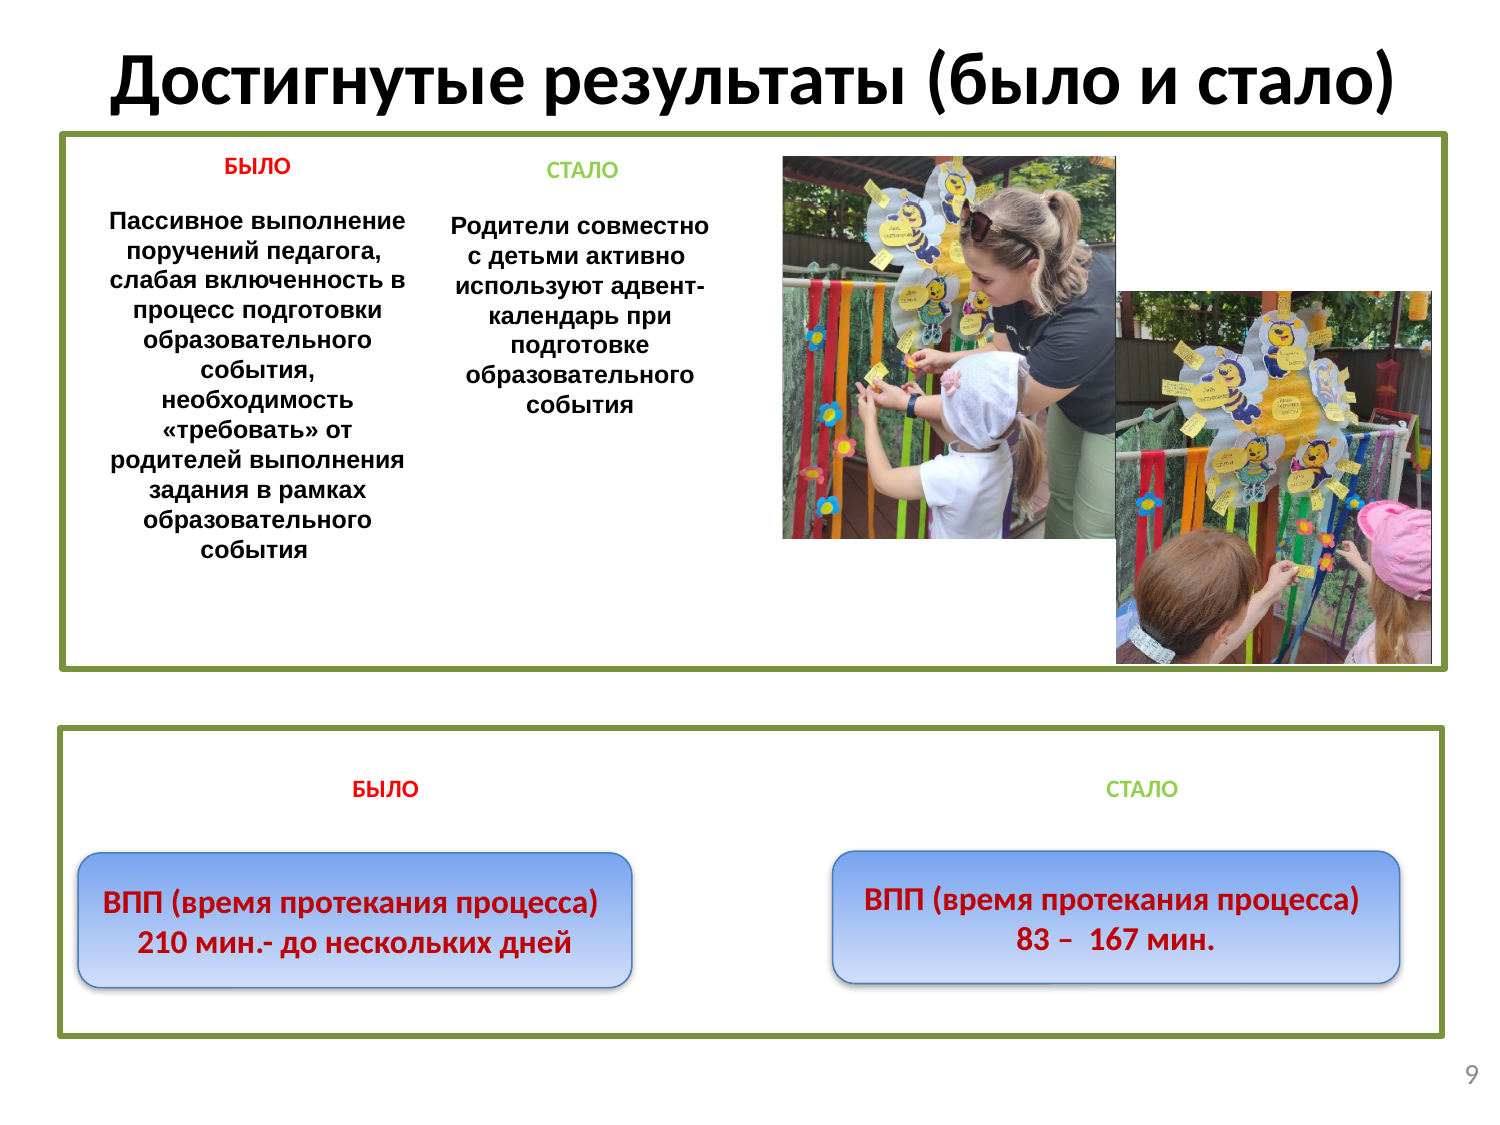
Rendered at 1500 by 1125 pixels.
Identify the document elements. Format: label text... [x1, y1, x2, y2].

text_box ВПП (время протекания процесса) 210 мин.- до нескольких дней [77, 852, 633, 989]
text_box СТАЛО [1057, 765, 1228, 810]
text_box ВПП (время протекания процесса) 83 – 167 мин. [831, 850, 1401, 985]
title Достигнутые результаты (было и стало) [53, 38, 1472, 111]
text_box [58, 726, 1444, 1038]
text_box Родители совместно с детьми активно используют адвент- календарь при подготовке образовательного события [427, 195, 733, 421]
text_box Пассивное выполнение поручений педагога, слабая включенность в процесс подготовки образовательного события, необходимость «требовать» от родителей выполнения задания в рамках образовательного события [87, 190, 428, 566]
text_box [60, 132, 1447, 671]
picture [782, 155, 1433, 664]
text_box СТАЛО [497, 146, 668, 191]
text_box БЫЛО [172, 142, 344, 187]
text_box БЫЛО [300, 765, 471, 810]
slide_number 9 [1144, 1042, 1495, 1103]
